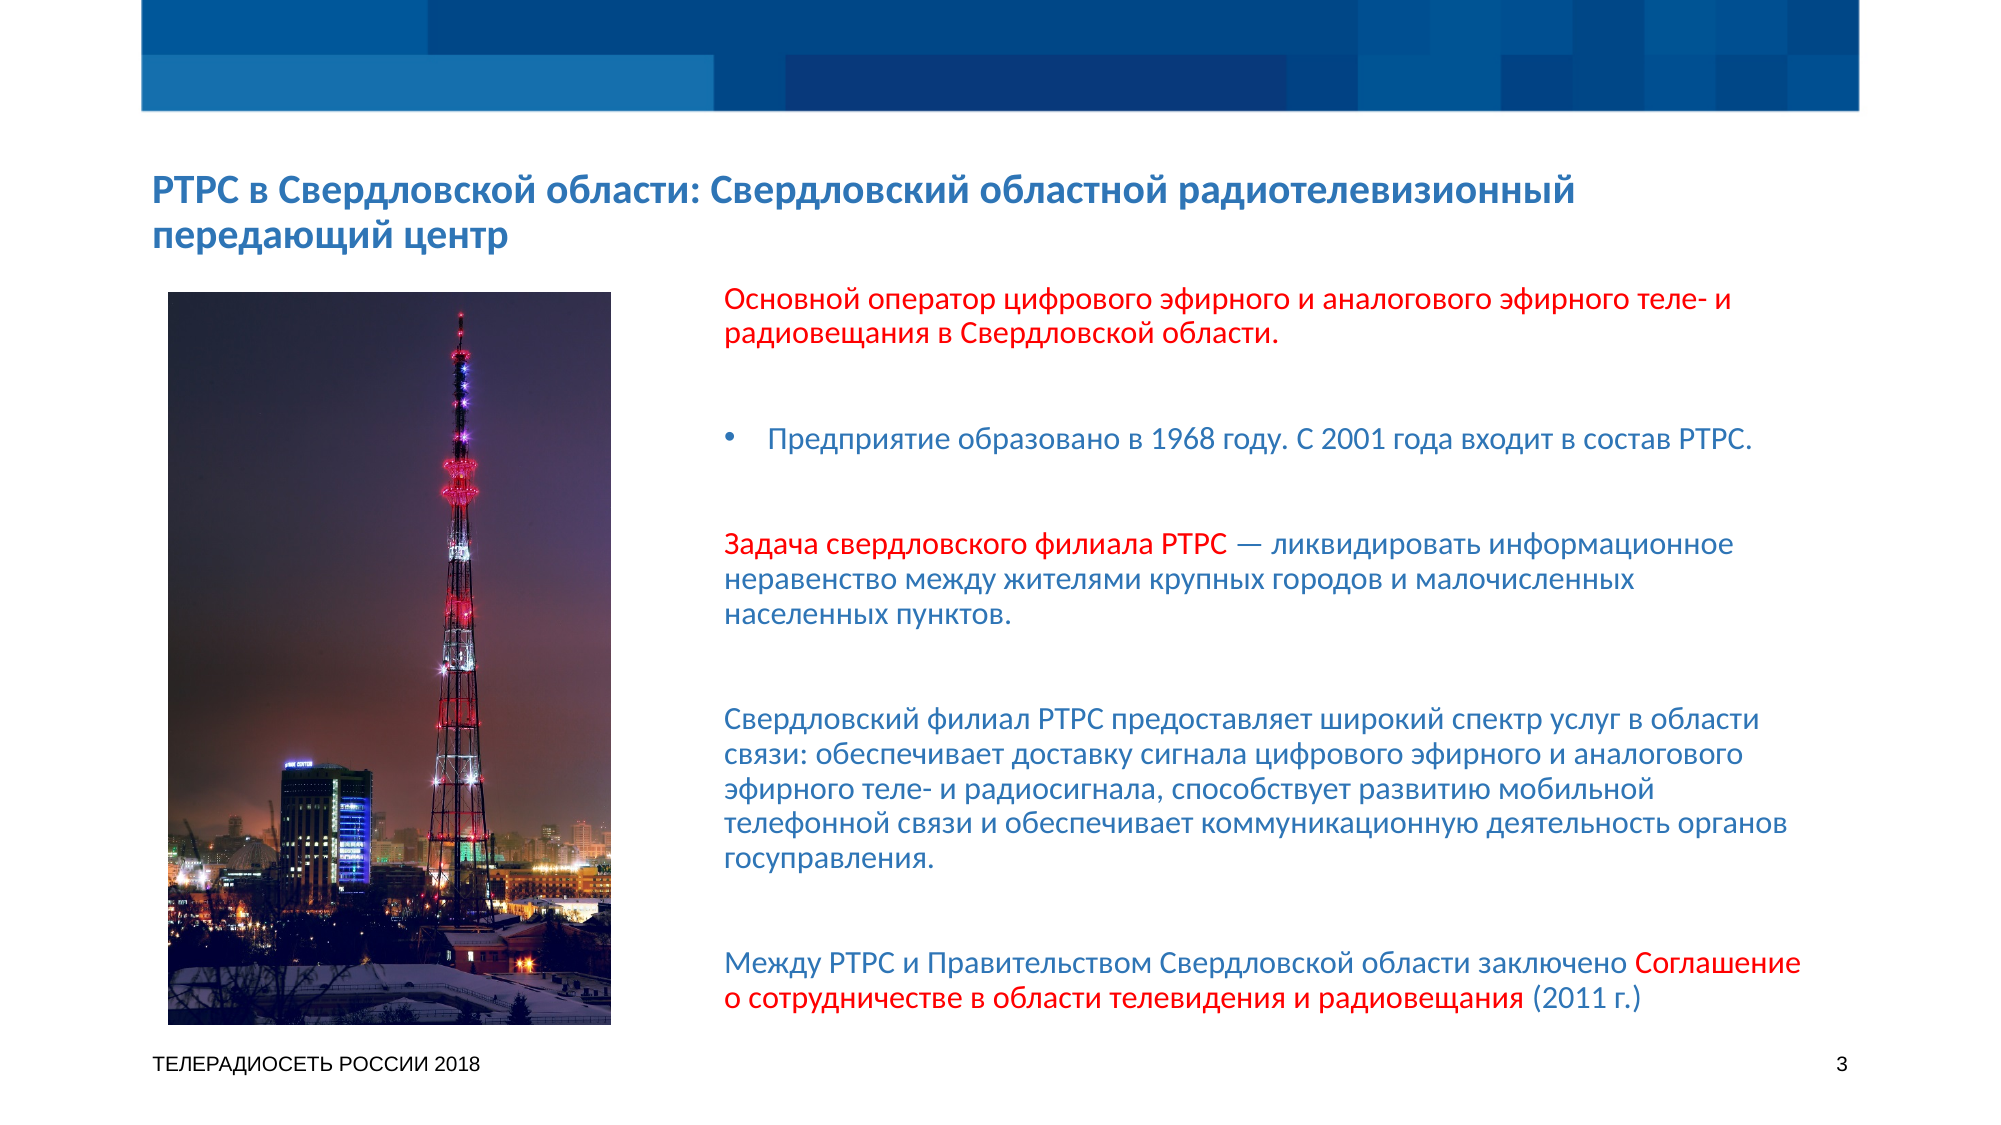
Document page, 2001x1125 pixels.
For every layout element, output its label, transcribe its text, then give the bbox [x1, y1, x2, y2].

list Основной оператор цифрового эфирного и аналогового эфирного теле- и радиовещания в Свердловской области. Предприятие образовано в 1968 году. С 2001 года входит в состав РТРС. Задача свердловского филиала РТРС — ликвидировать информационное неравенство между жителями крупных городов и малочисленных населенных пунктов. Свердловский филиал РТРС предоставляет широкий спектр услуг в области связи: обеспечивает доставку сигнала цифрового эфирного и аналогового эфирного теле- и радиосигнала, способствует развитию мобильной телефонной связи и обеспечивает коммуникационную деятельность органов госуправления. Между РТРС и Правительством Свердловской области заключено Соглашение о сотрудничестве в области телевидения и радиовещания (2011 г.) [709, 273, 1819, 1043]
picture [0, 0, 2001, 1125]
text_box РТРС в Свердловской области: Свердловский областной радиотелевизионный передающий центр [137, 160, 1841, 218]
footer ТЕЛЕРАДИОСЕТЬ РОССИИ 2018 [137, 1042, 813, 1103]
slide_number 3 [1412, 1042, 1863, 1103]
